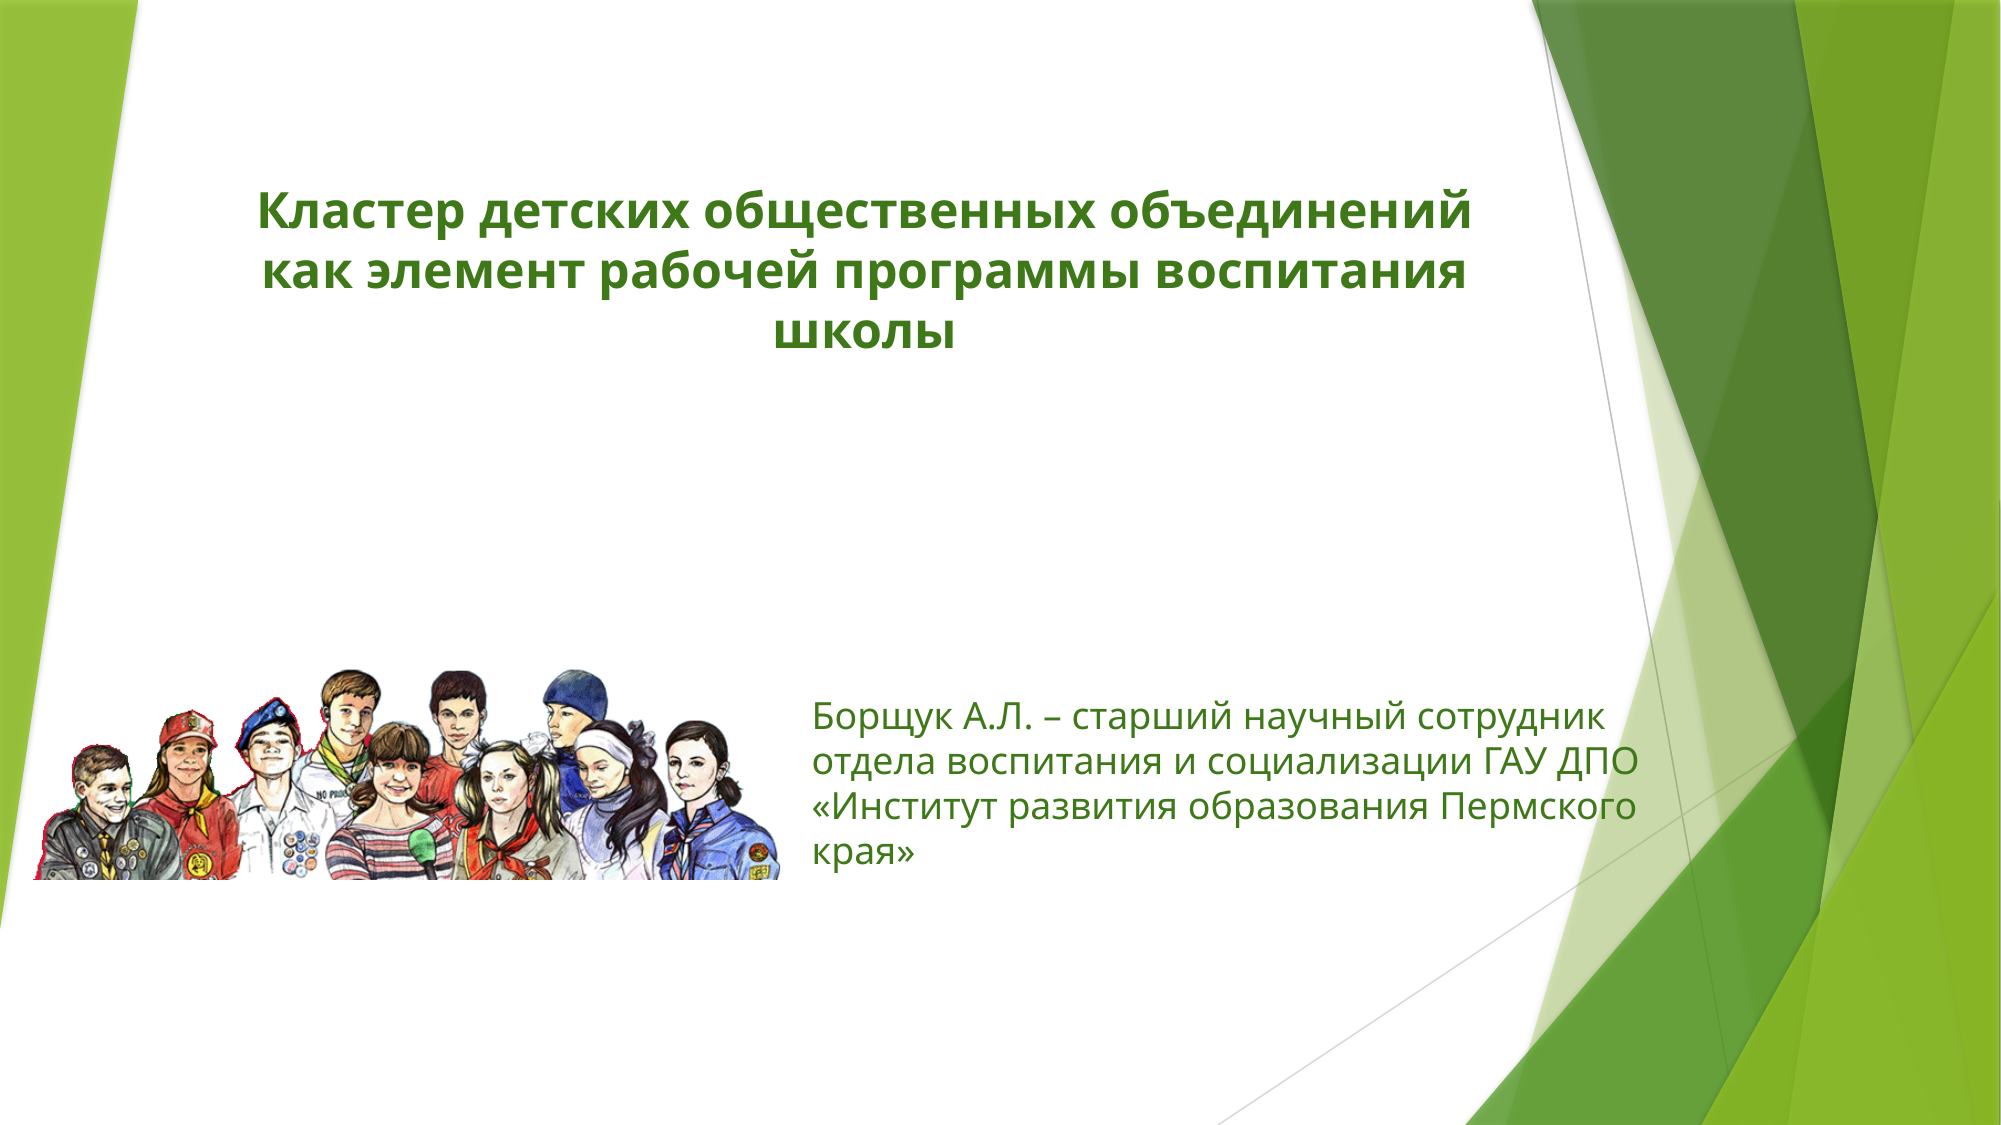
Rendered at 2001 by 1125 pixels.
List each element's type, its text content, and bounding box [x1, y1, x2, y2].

picture [33, 654, 787, 880]
text_box Борщук А.Л. – старший научный сотрудник отдела воспитания и социализации ГАУ ДПО «Институт развития образования Пермского края» [796, 684, 1714, 880]
title Кластер детских общественных объединений как элемент рабочей программы воспитания школы [227, 164, 1502, 367]
